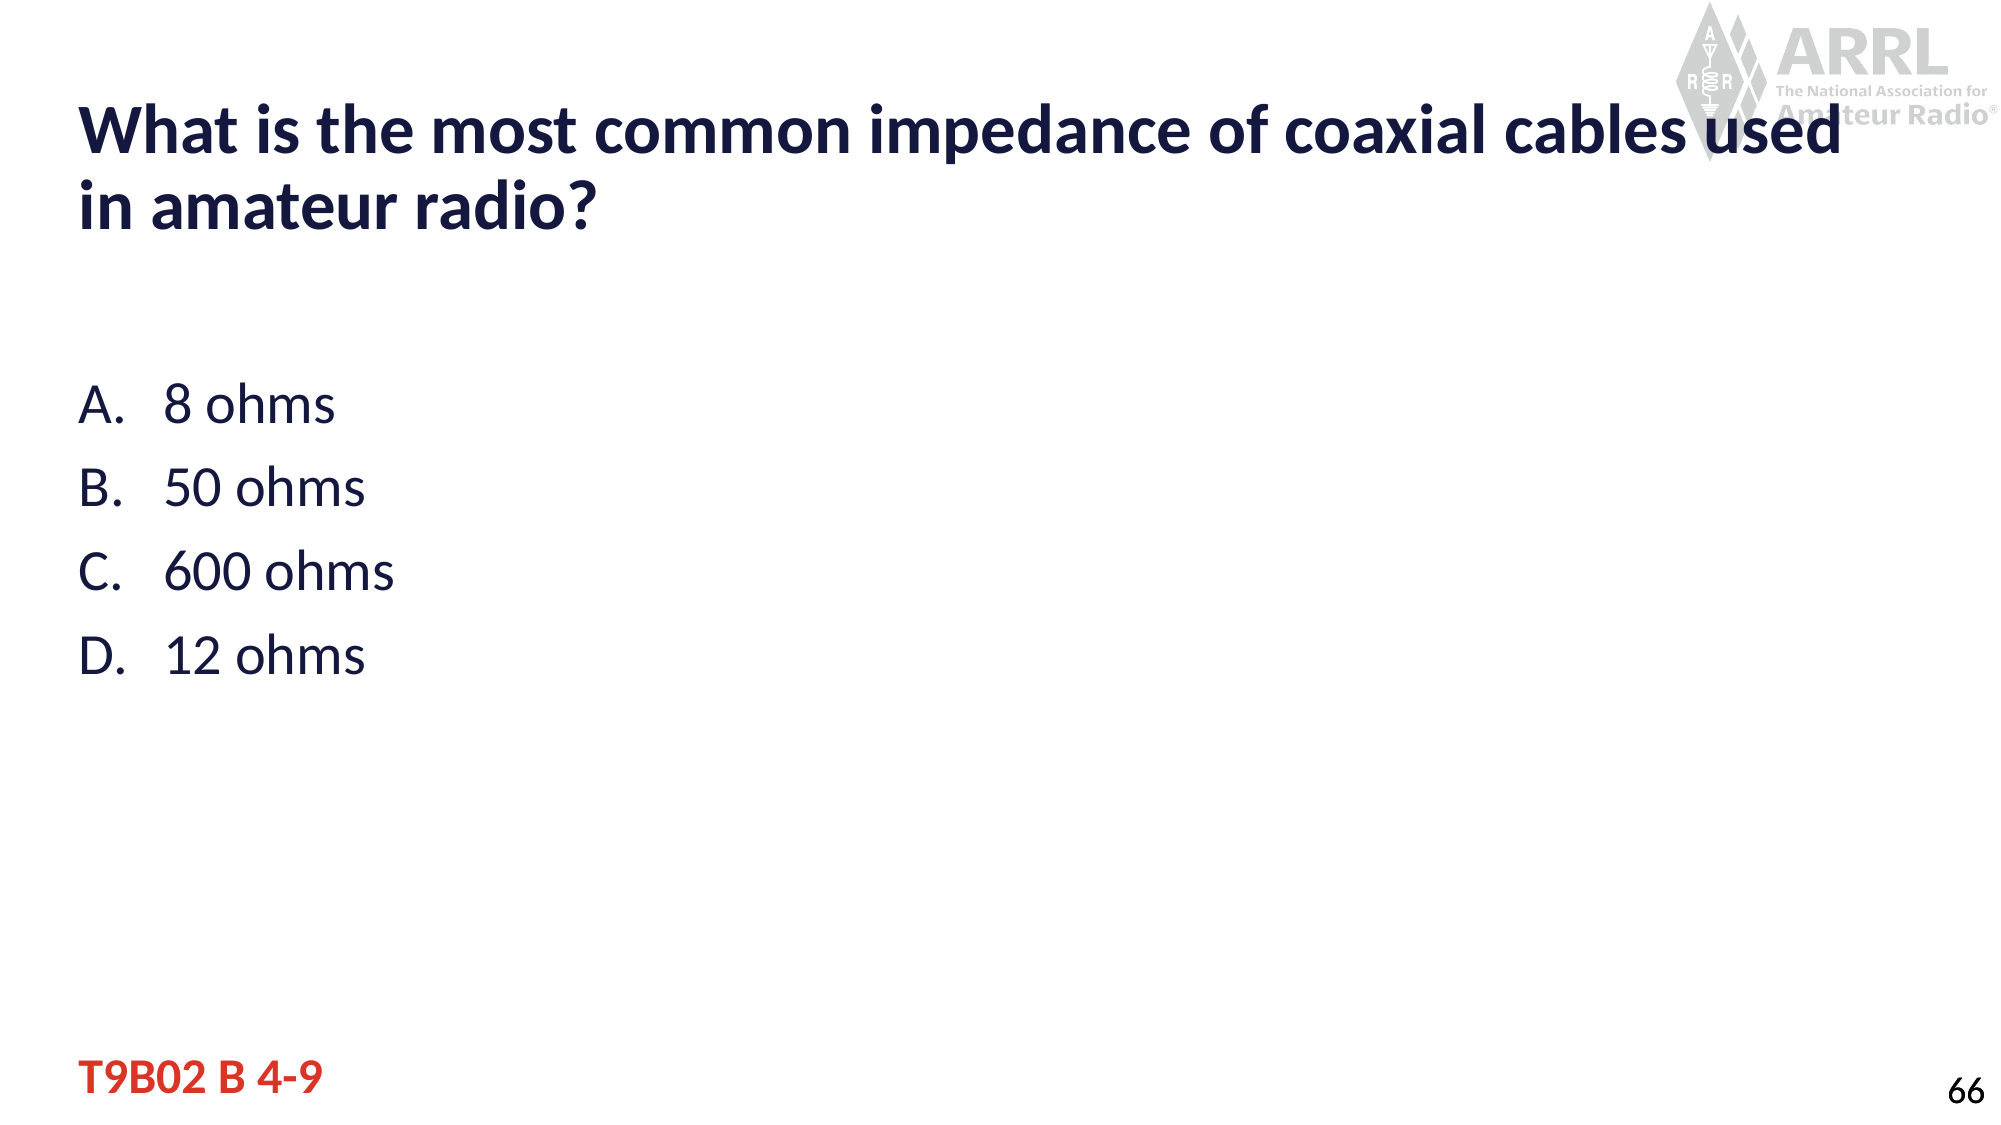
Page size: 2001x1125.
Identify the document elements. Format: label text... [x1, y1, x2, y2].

title What is the most common impedance of coaxial cables used in amateur radio? [63, 59, 1863, 278]
list 8 ohms 50 ohms 600 ohms 12 ohms [63, 365, 1863, 989]
picture [1674, 0, 2000, 164]
text_box T9B02 B 4-9 [63, 1036, 921, 1112]
